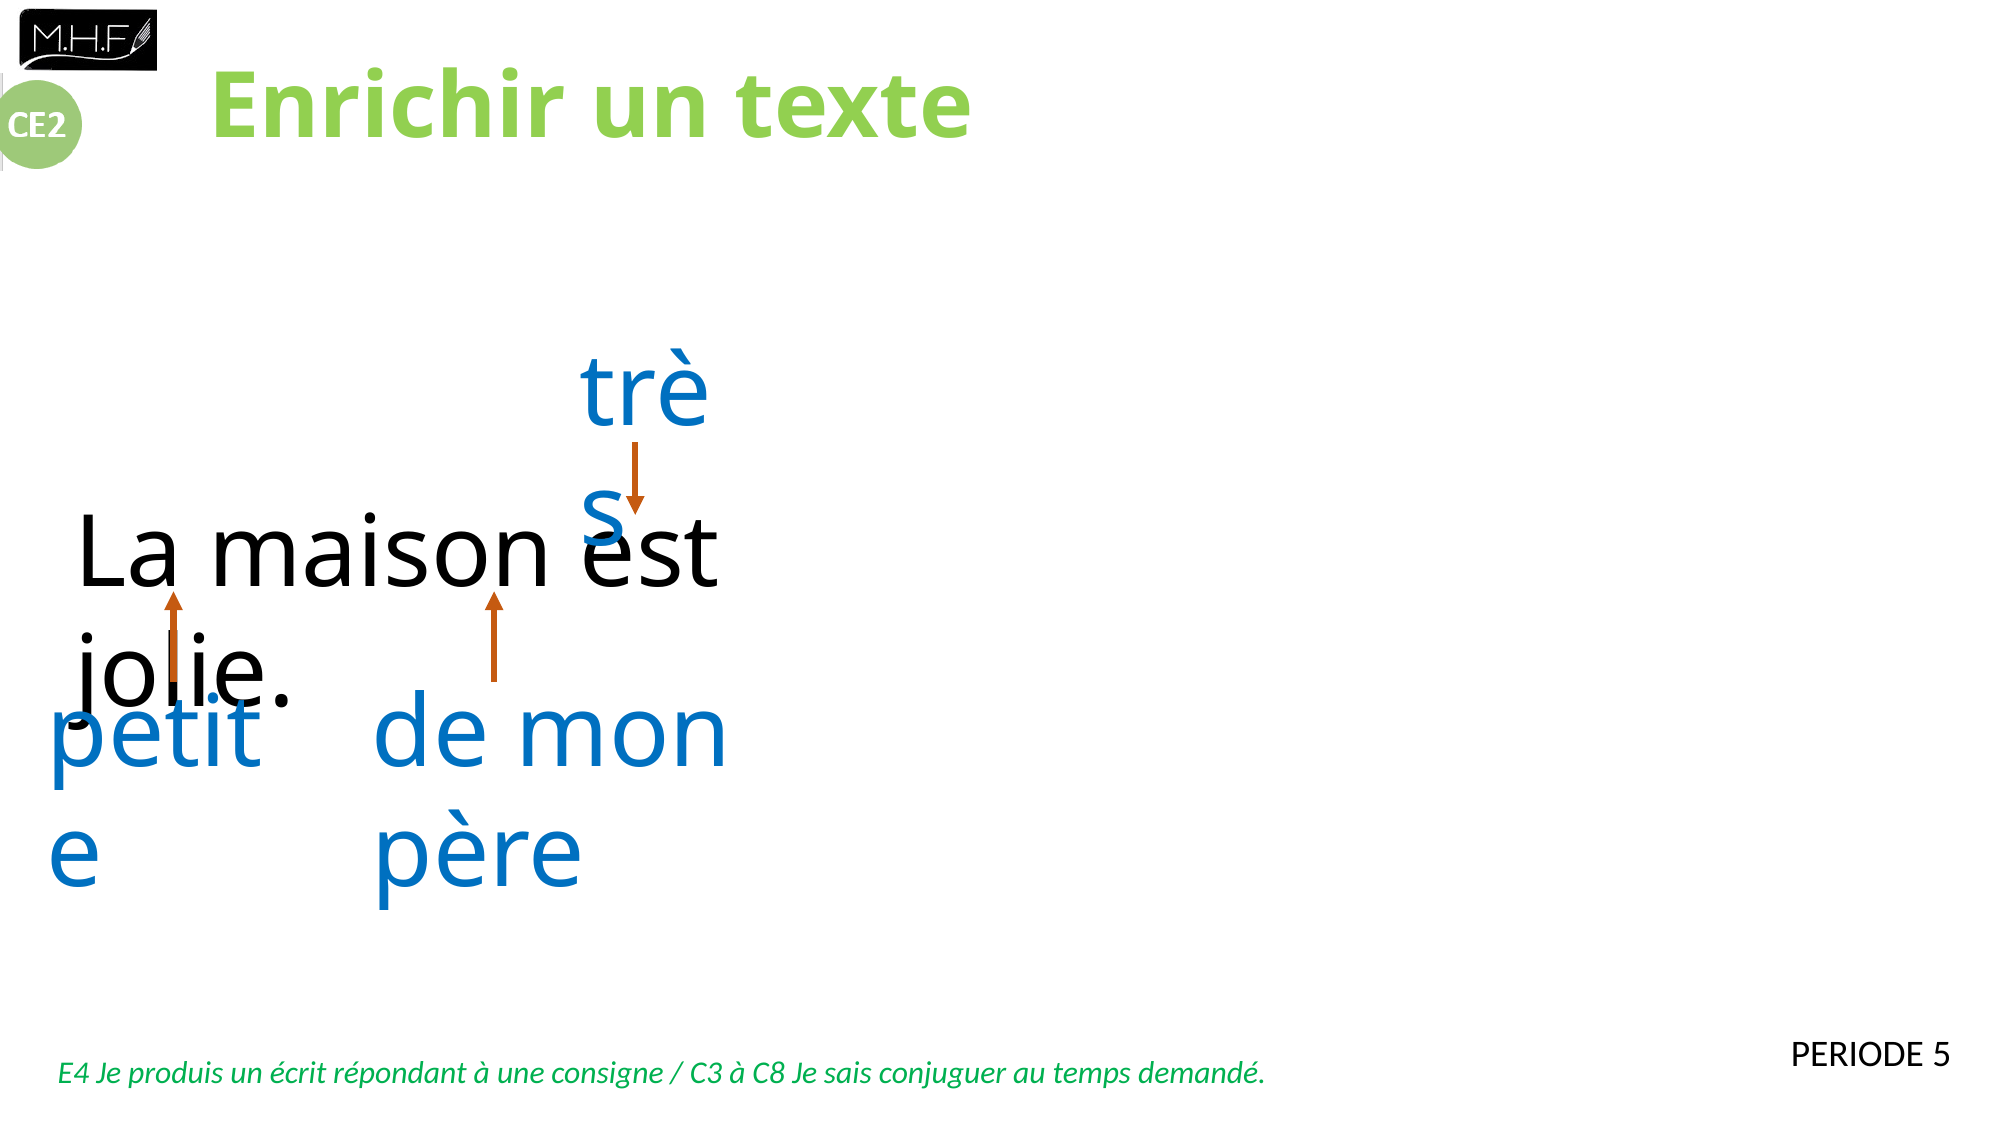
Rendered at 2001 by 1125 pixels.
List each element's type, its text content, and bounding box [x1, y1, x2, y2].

text_box PERIODE 5 [1362, 1021, 1967, 1082]
picture [0, 7, 157, 171]
text_box très [565, 318, 765, 618]
text_box La maison est jolie. [59, 478, 864, 779]
text_box de mon père [356, 659, 936, 959]
text_box E4 Je produis un écrit répondant à une consigne / C3 à C8 Je sais conjuguer au temps demandé. [42, 1044, 1544, 1098]
text_box petite [32, 659, 315, 959]
title Enrichir un texte [193, 0, 1917, 218]
